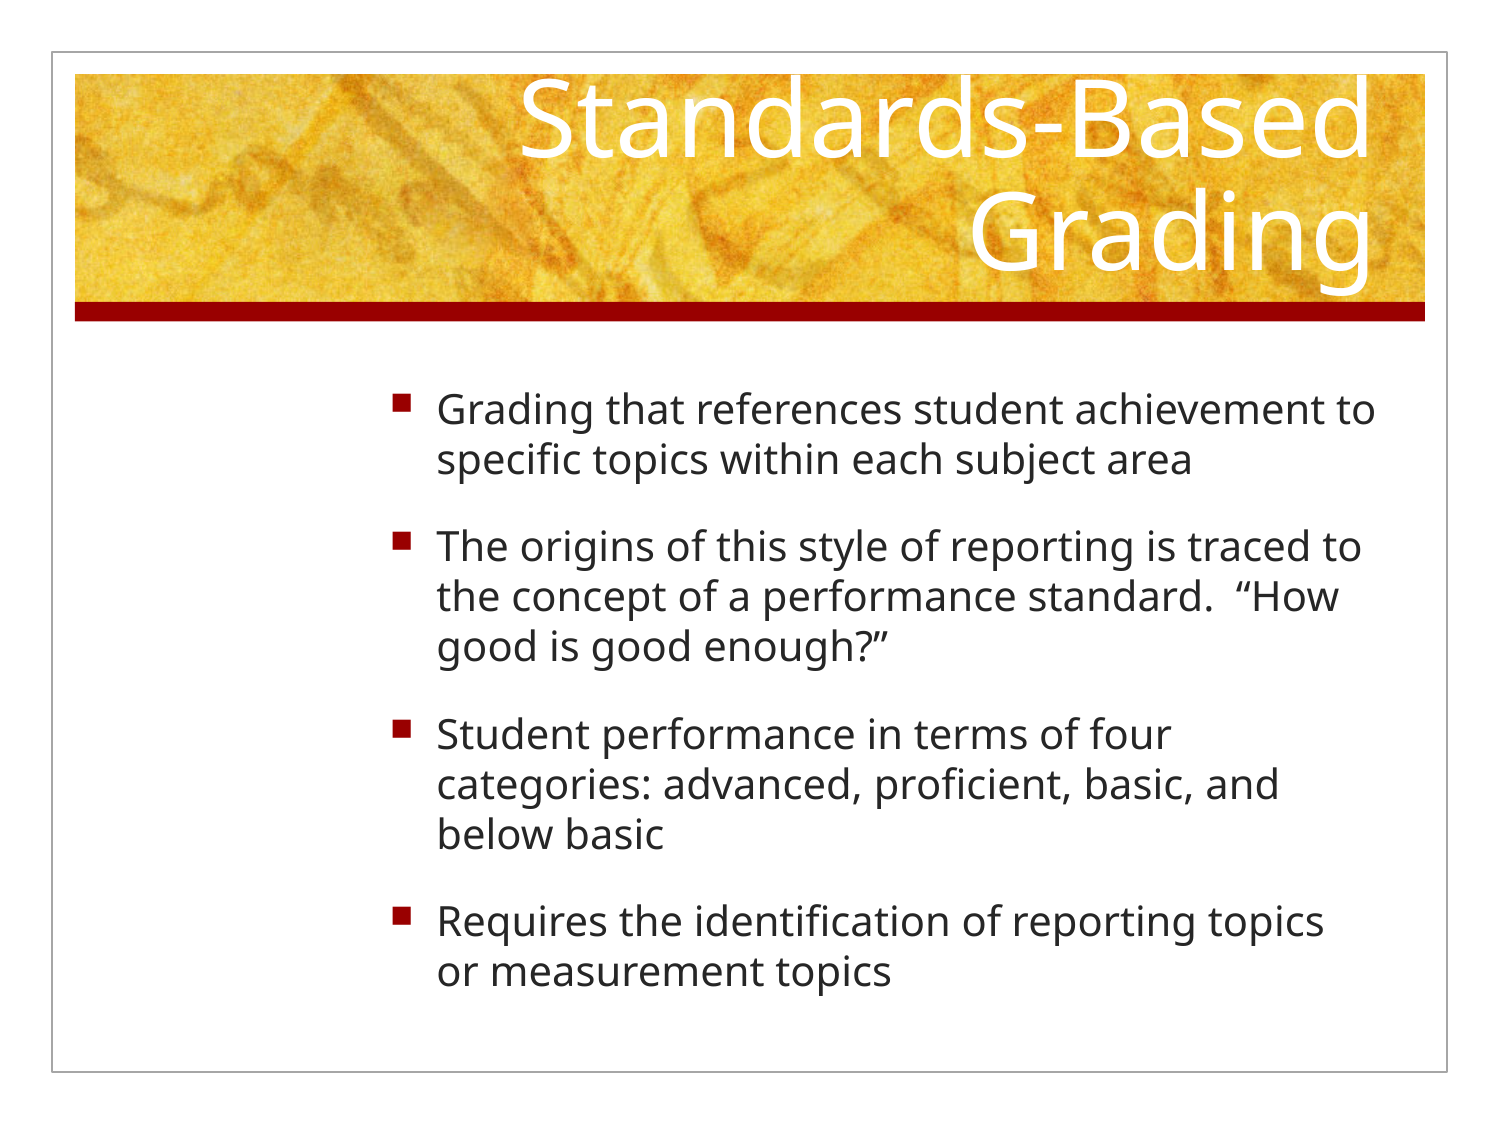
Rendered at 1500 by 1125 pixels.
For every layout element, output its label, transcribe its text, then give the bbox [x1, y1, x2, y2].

title Standards-Based Grading [108, 74, 1392, 292]
list Grading that references student achievement to specific topics within each subject area The origins of this style of reporting is traced to the concept of a performance standard. “How good is good enough?” Student performance in terms of four categories: advanced, proficient, basic, and below basic Requires the identification of reporting topics or measurement topics [375, 375, 1392, 1005]
picture [75, 74, 1425, 301]
